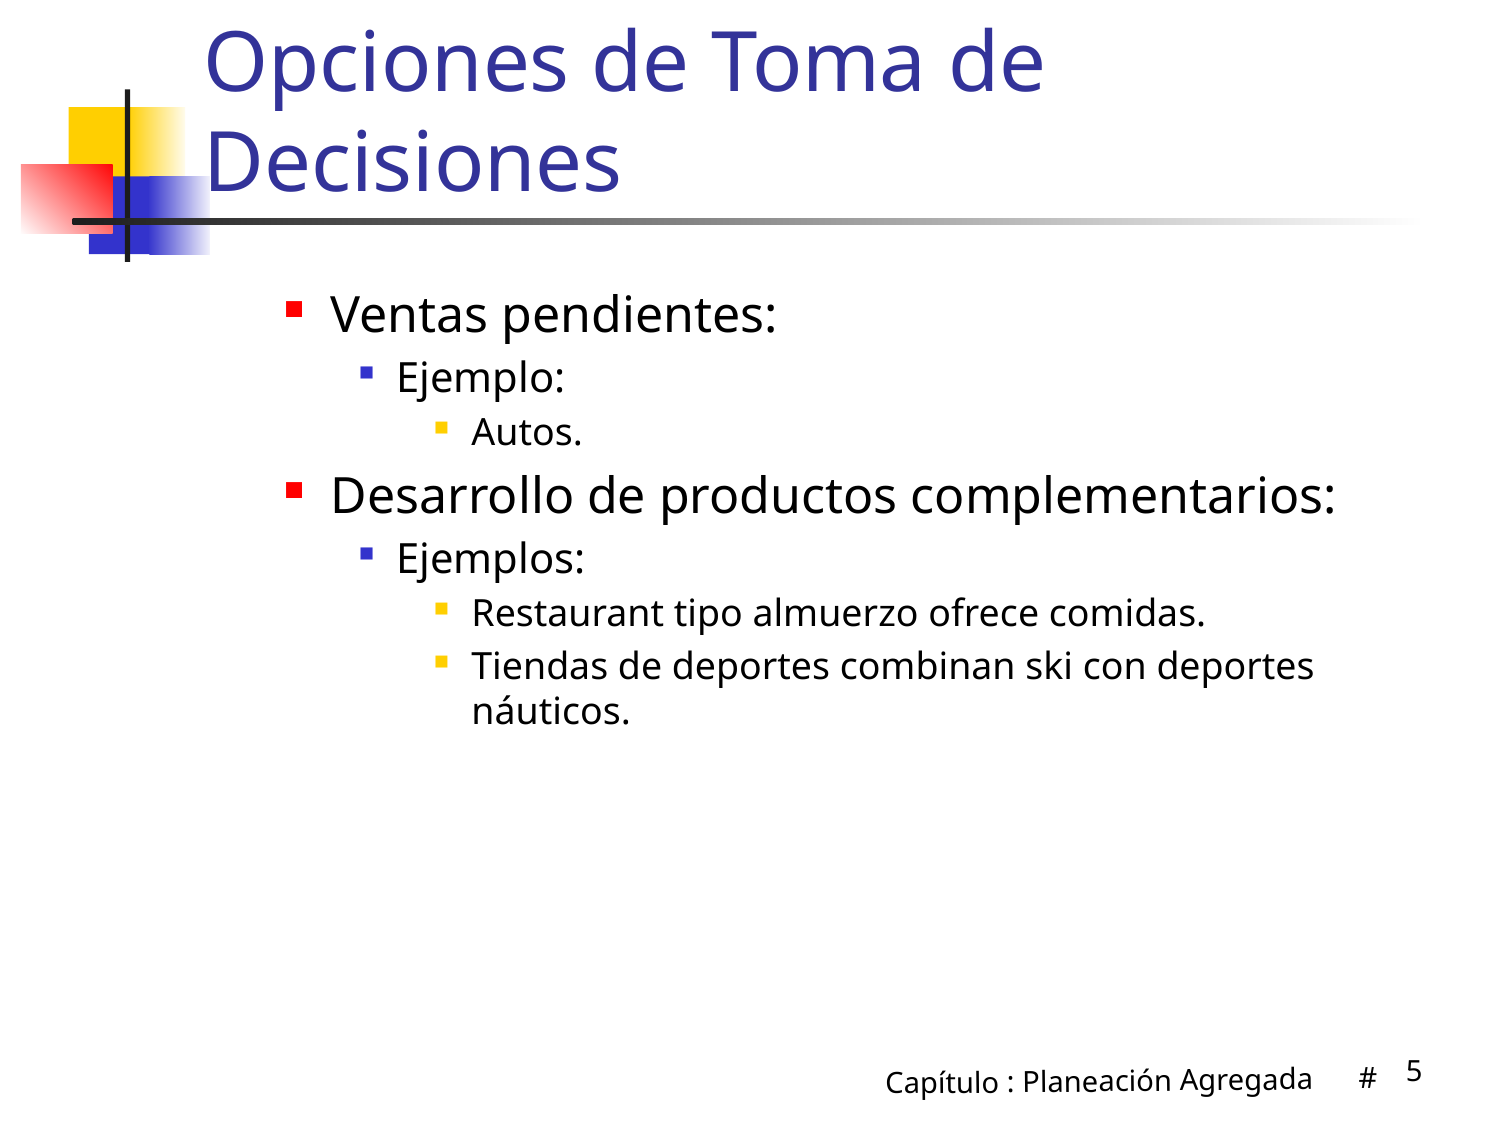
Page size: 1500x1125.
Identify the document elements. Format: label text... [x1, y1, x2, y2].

list Ventas pendientes: Ejemplo: Autos. Desarrollo de productos complementarios: Ejemplos: Restaurant tipo almuerzo ofrece comidas. Tiendas de deportes combinan ski con deportes náuticos. [193, 274, 1470, 1007]
title Opciones de Toma de Decisiones [188, 27, 1468, 216]
footer Capítulo : Planeación Agregada # [836, 1028, 1427, 1109]
slide_number 5 [1124, 1024, 1438, 1101]
